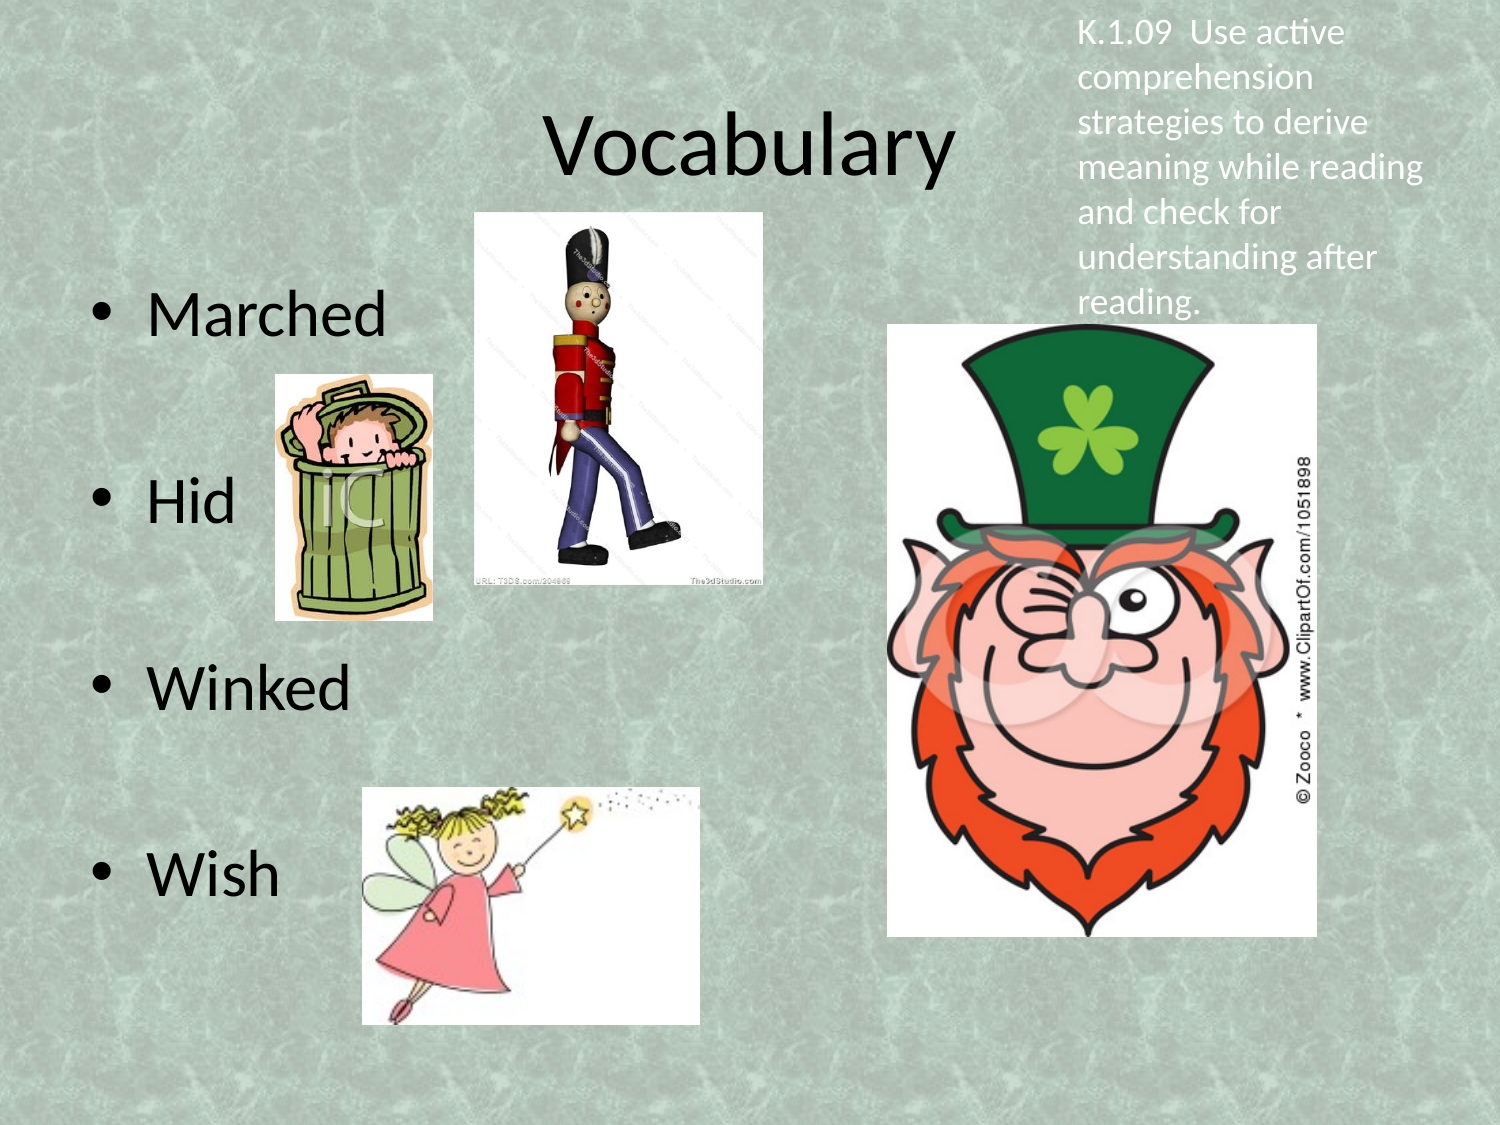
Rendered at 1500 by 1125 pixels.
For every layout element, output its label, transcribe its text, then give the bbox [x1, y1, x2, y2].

picture [362, 787, 701, 1025]
picture [274, 374, 433, 622]
title Vocabulary [75, 45, 1062, 233]
list Marched Hid Winked Wish [75, 262, 1425, 1005]
picture [474, 212, 763, 585]
text_box K.1.09 Use active comprehension strategies to derive meaning while reading and check for understanding after reading. [1062, 0, 1463, 375]
picture [887, 324, 1317, 937]
